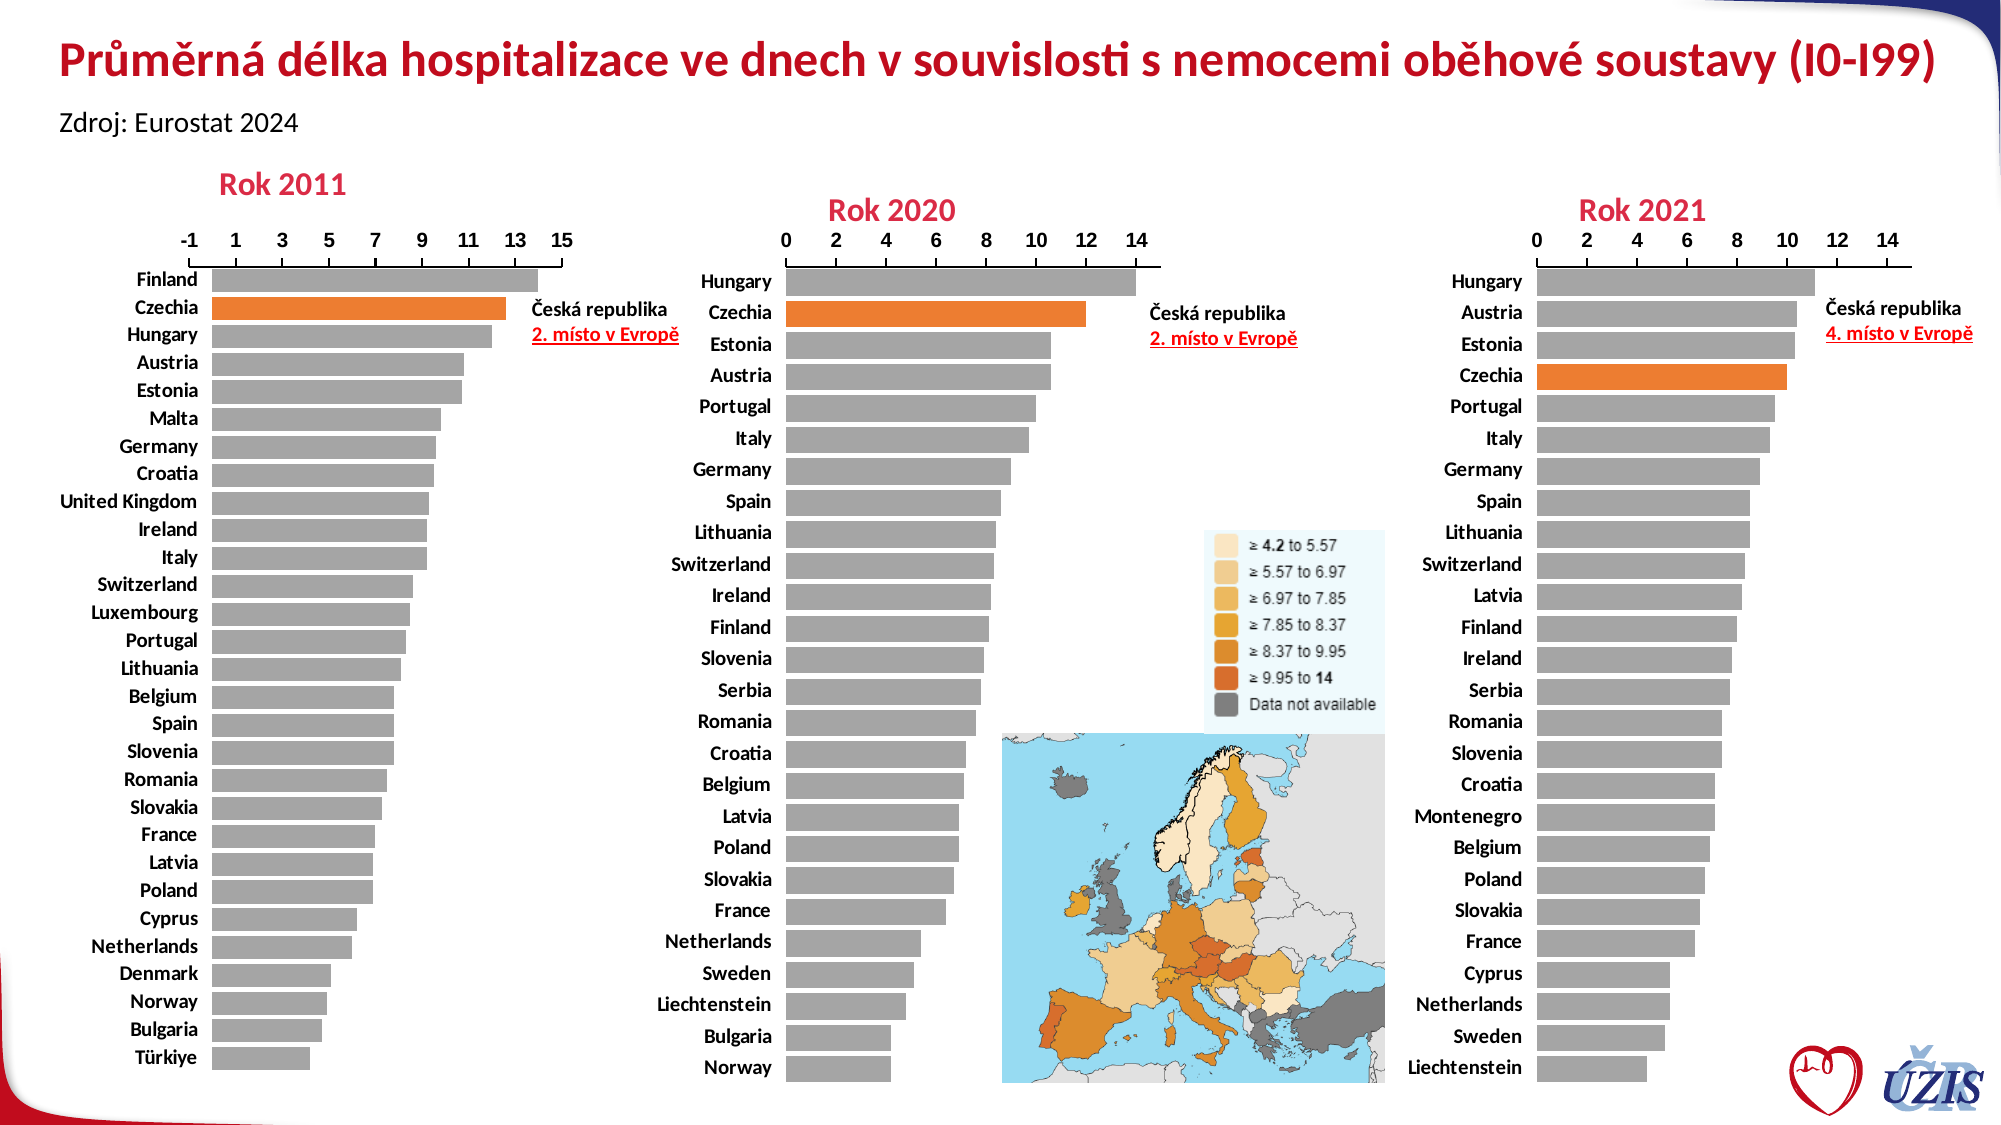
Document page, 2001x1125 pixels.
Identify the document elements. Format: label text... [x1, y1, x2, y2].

text_box Česká republika 2. místo v Evropě [1188, 292, 1331, 358]
chart [596, 159, 1188, 1105]
text_box Zdroj: Eurostat 2024 [44, 96, 1153, 147]
title Průměrná délka hospitalizace ve dnech v souvislosti s nemocemi oběhové soustavy (I0-I99) [44, 26, 1976, 113]
text_box Česká republika 4. místo v Evropě [1939, 287, 2000, 352]
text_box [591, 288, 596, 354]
picture [1002, 530, 1385, 1083]
chart [0, 146, 591, 1092]
chart [1347, 159, 1939, 1105]
